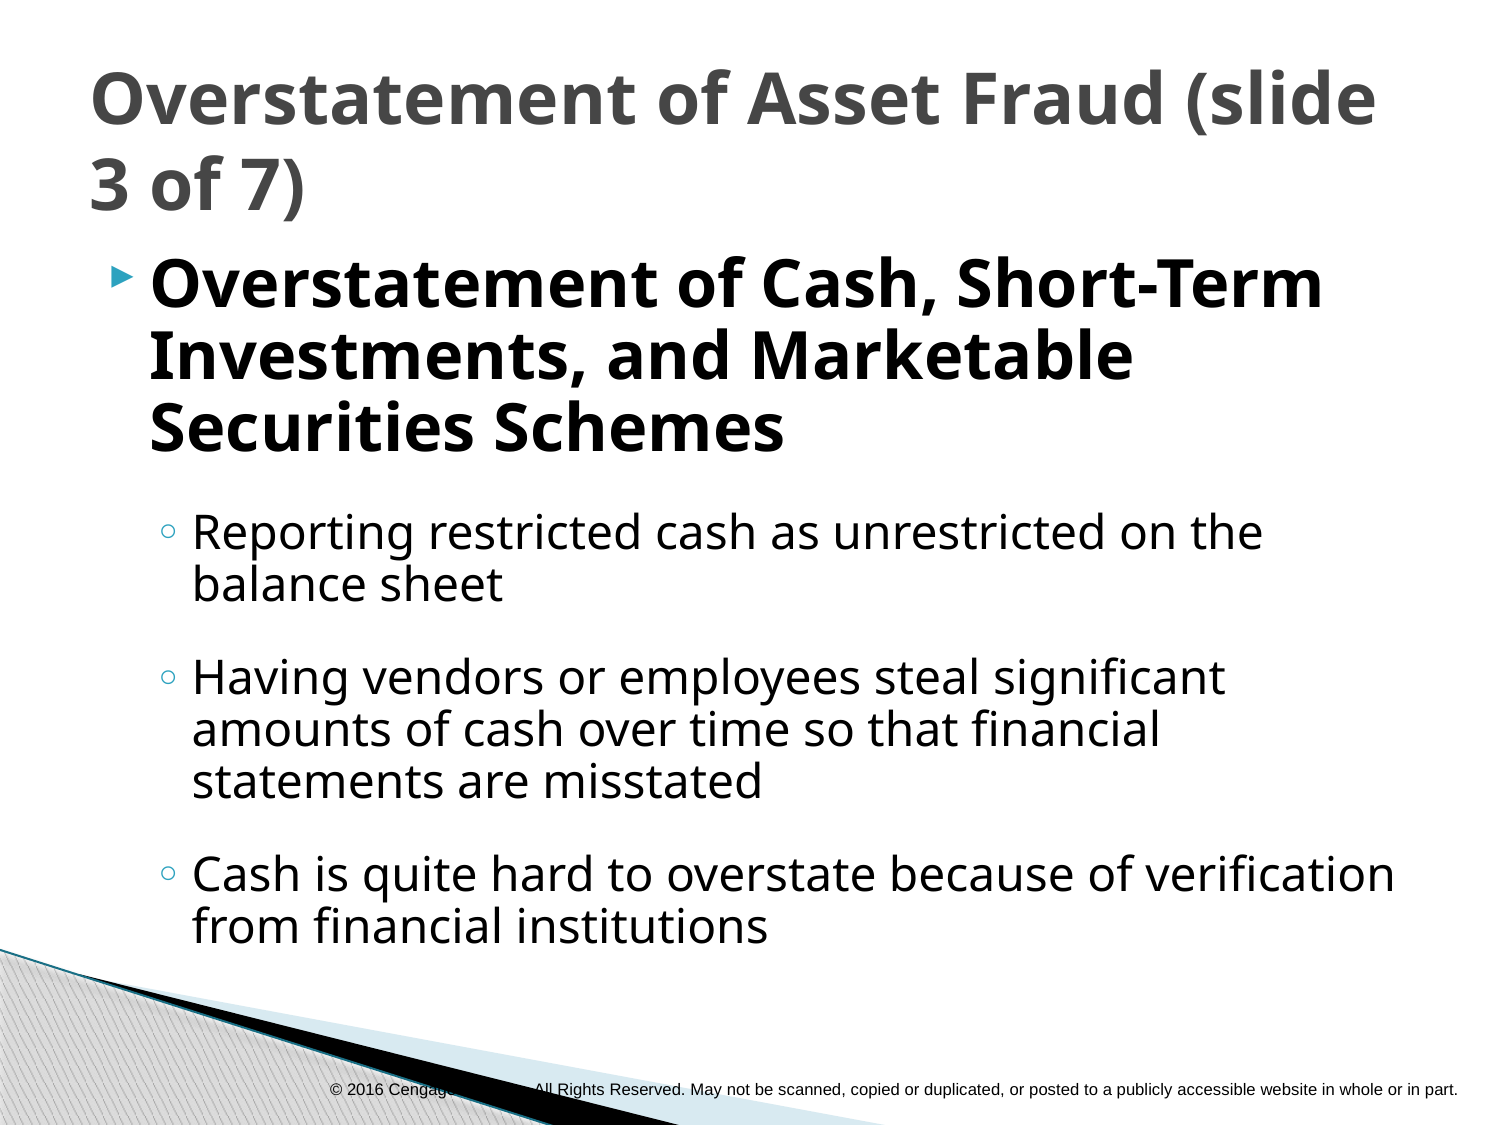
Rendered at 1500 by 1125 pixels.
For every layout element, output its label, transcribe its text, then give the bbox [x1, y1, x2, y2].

text_box © 2016 Cengage Learning. All Rights Reserved. May not be scanned, copied or duplicated, or posted to a publicly accessible website in whole or in part. [24, 1018, 1475, 1107]
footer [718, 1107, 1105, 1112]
title Overstatement of Asset Fraud (slide 3 of 7) [75, 45, 1425, 233]
list Overstatement of Cash, Short-Term Investments, and Marketable Securities Schemes Reporting restricted cash as unrestricted on the balance sheet Having vendors or employees steal significant amounts of cash over time so that financial statements are misstated Cash is quite hard to overstate because of verification from financial institutions [75, 243, 1425, 986]
